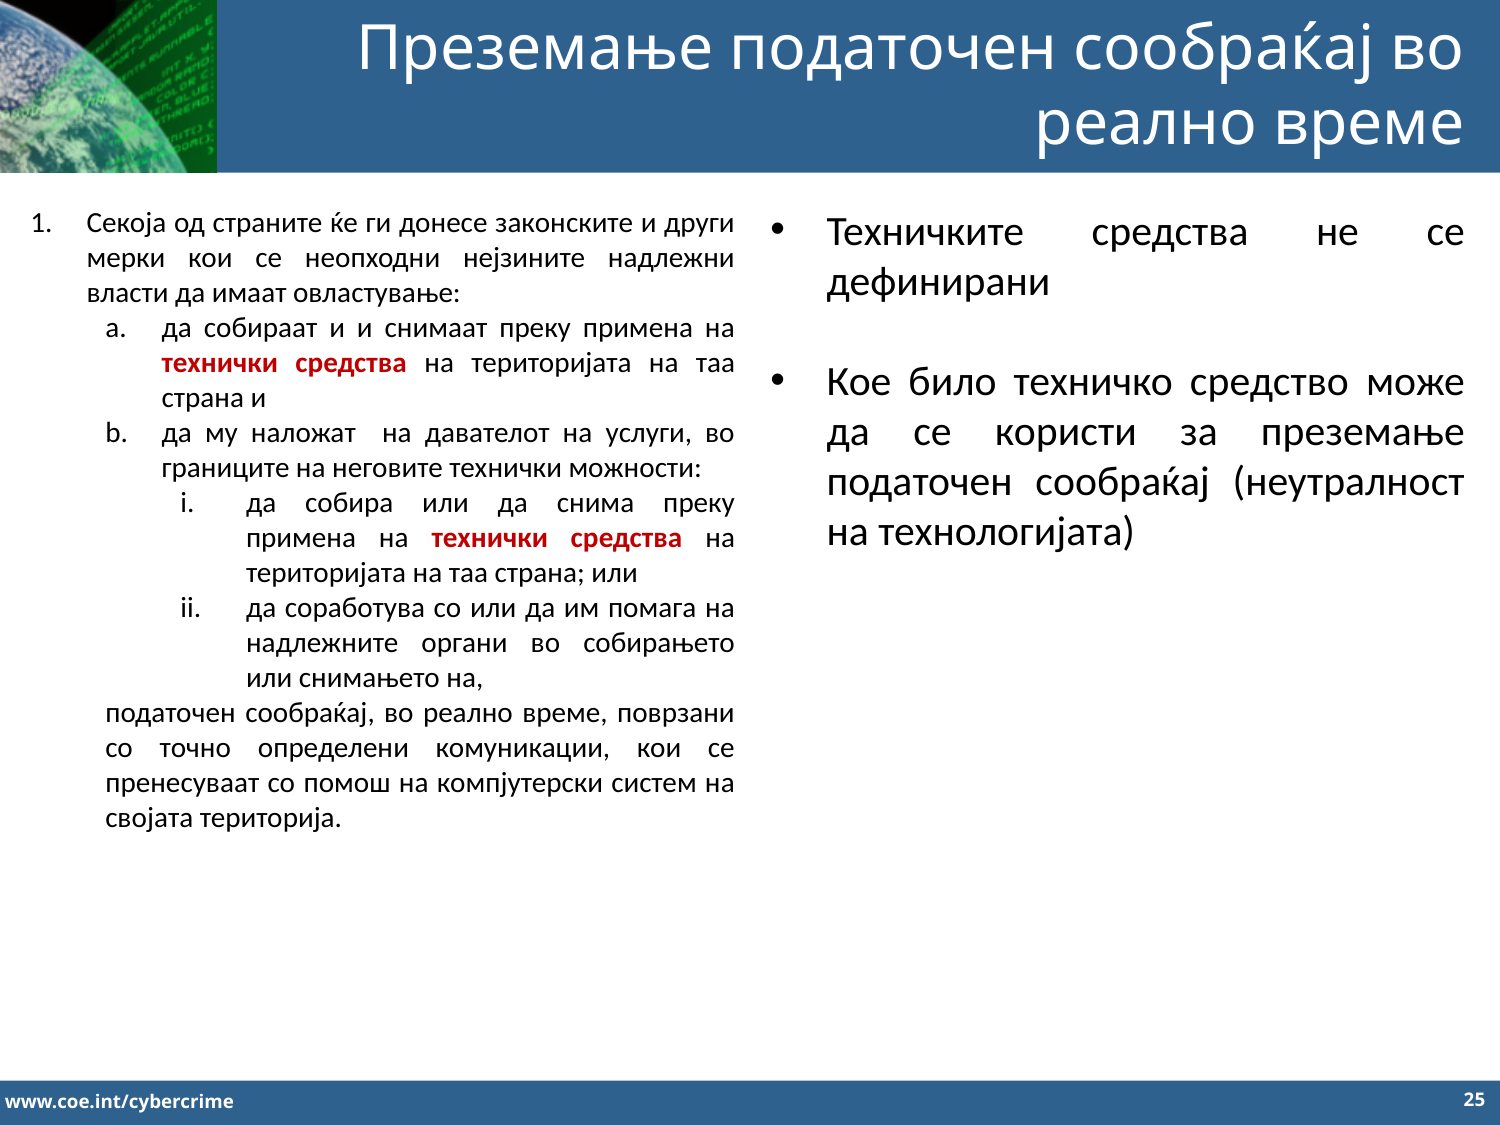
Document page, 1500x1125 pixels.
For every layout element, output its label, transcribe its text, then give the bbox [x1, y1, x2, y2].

text_box Техничките средства не се дефинирани Кое било техничко средство може да се користи за преземање податочен сообраќај (неутралност на технологијата) [755, 196, 1480, 562]
picture [0, 0, 217, 173]
text_box Секоја од страните ќе ги донесе законските и други мерки кои се неопходни нејзините надлежни власти да имаат овластување: да собираат и и снимаат преку примена на технички средства на територијата на таа страна и да му наложат на давателот на услуги, во границите на неговите технички можности: да собира или да снима преку примена на технички средства на територијата на таа страна; или да соработува со или да им помага на надлежните органи во собирањето или снимањето на, податочен сообраќај, во реално време, поврзани со точно определени комуникации, кои се пренесуваат со помош на компјутерски систем на својата територија. [15, 196, 750, 841]
text_box Преземање податочен сообраќај во реално време [227, 0, 1480, 165]
